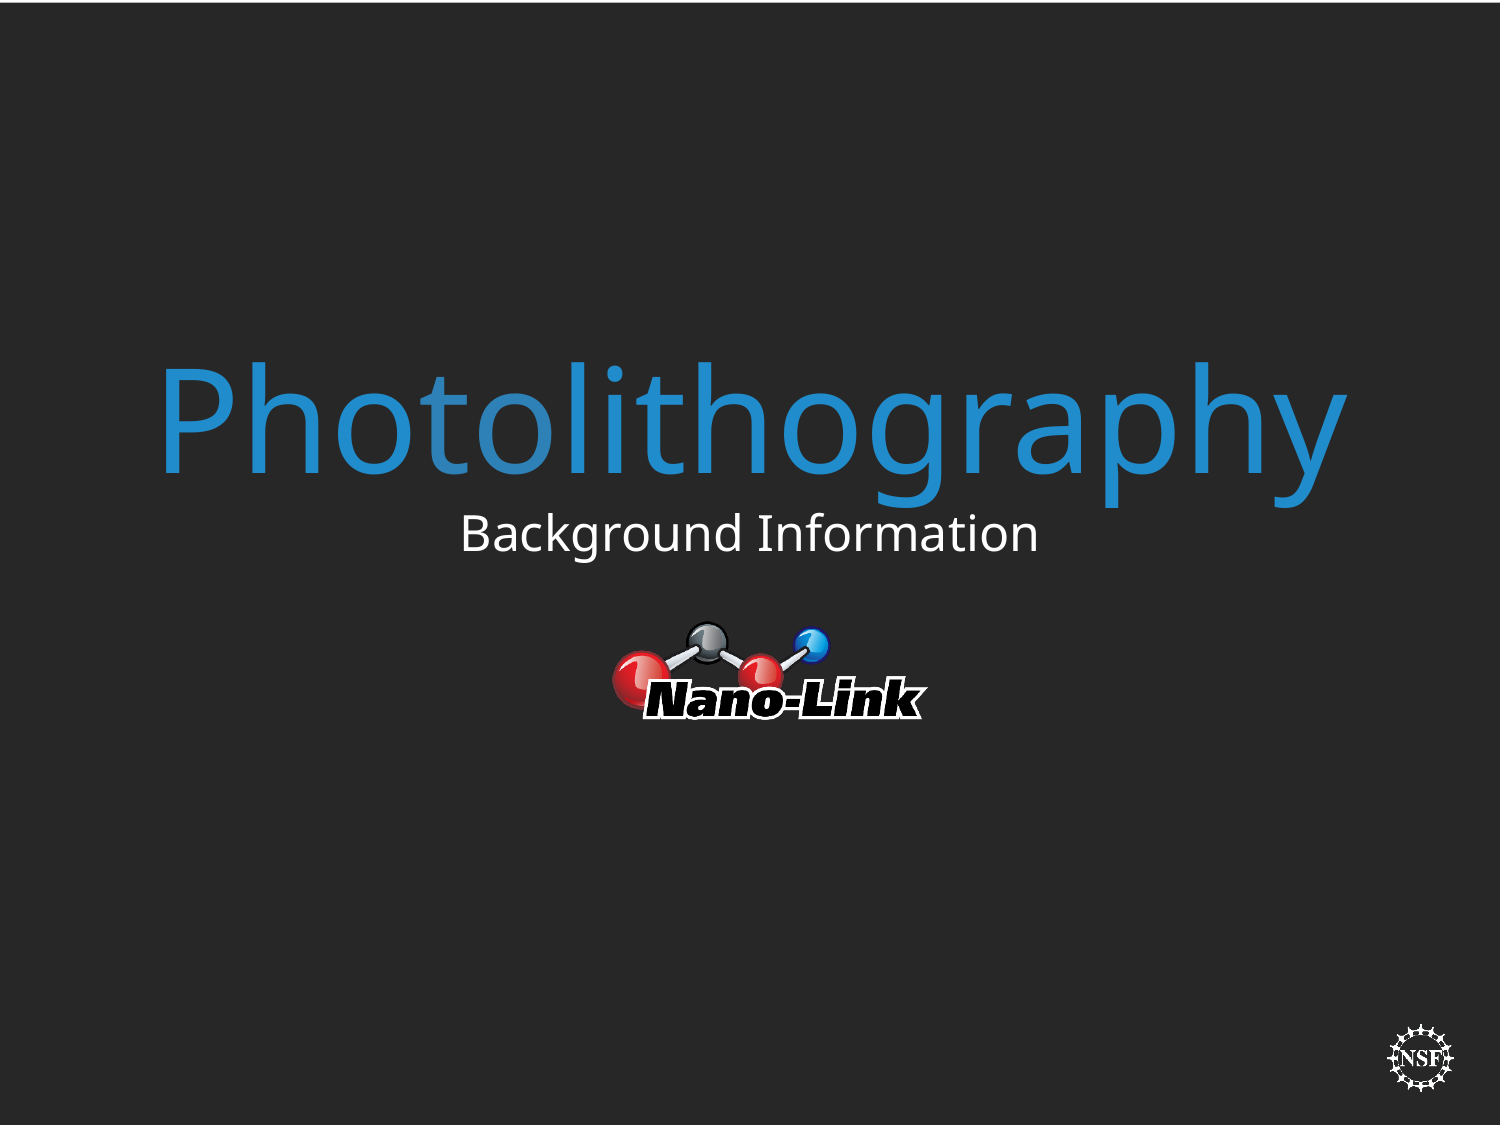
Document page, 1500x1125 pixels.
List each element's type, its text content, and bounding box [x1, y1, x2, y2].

picture [1387, 1024, 1454, 1092]
text_box [289, 627, 1157, 772]
text_box [0, 2, 1500, 1125]
picture [612, 621, 928, 720]
text_box Photolithography Background Information [123, 359, 1376, 565]
